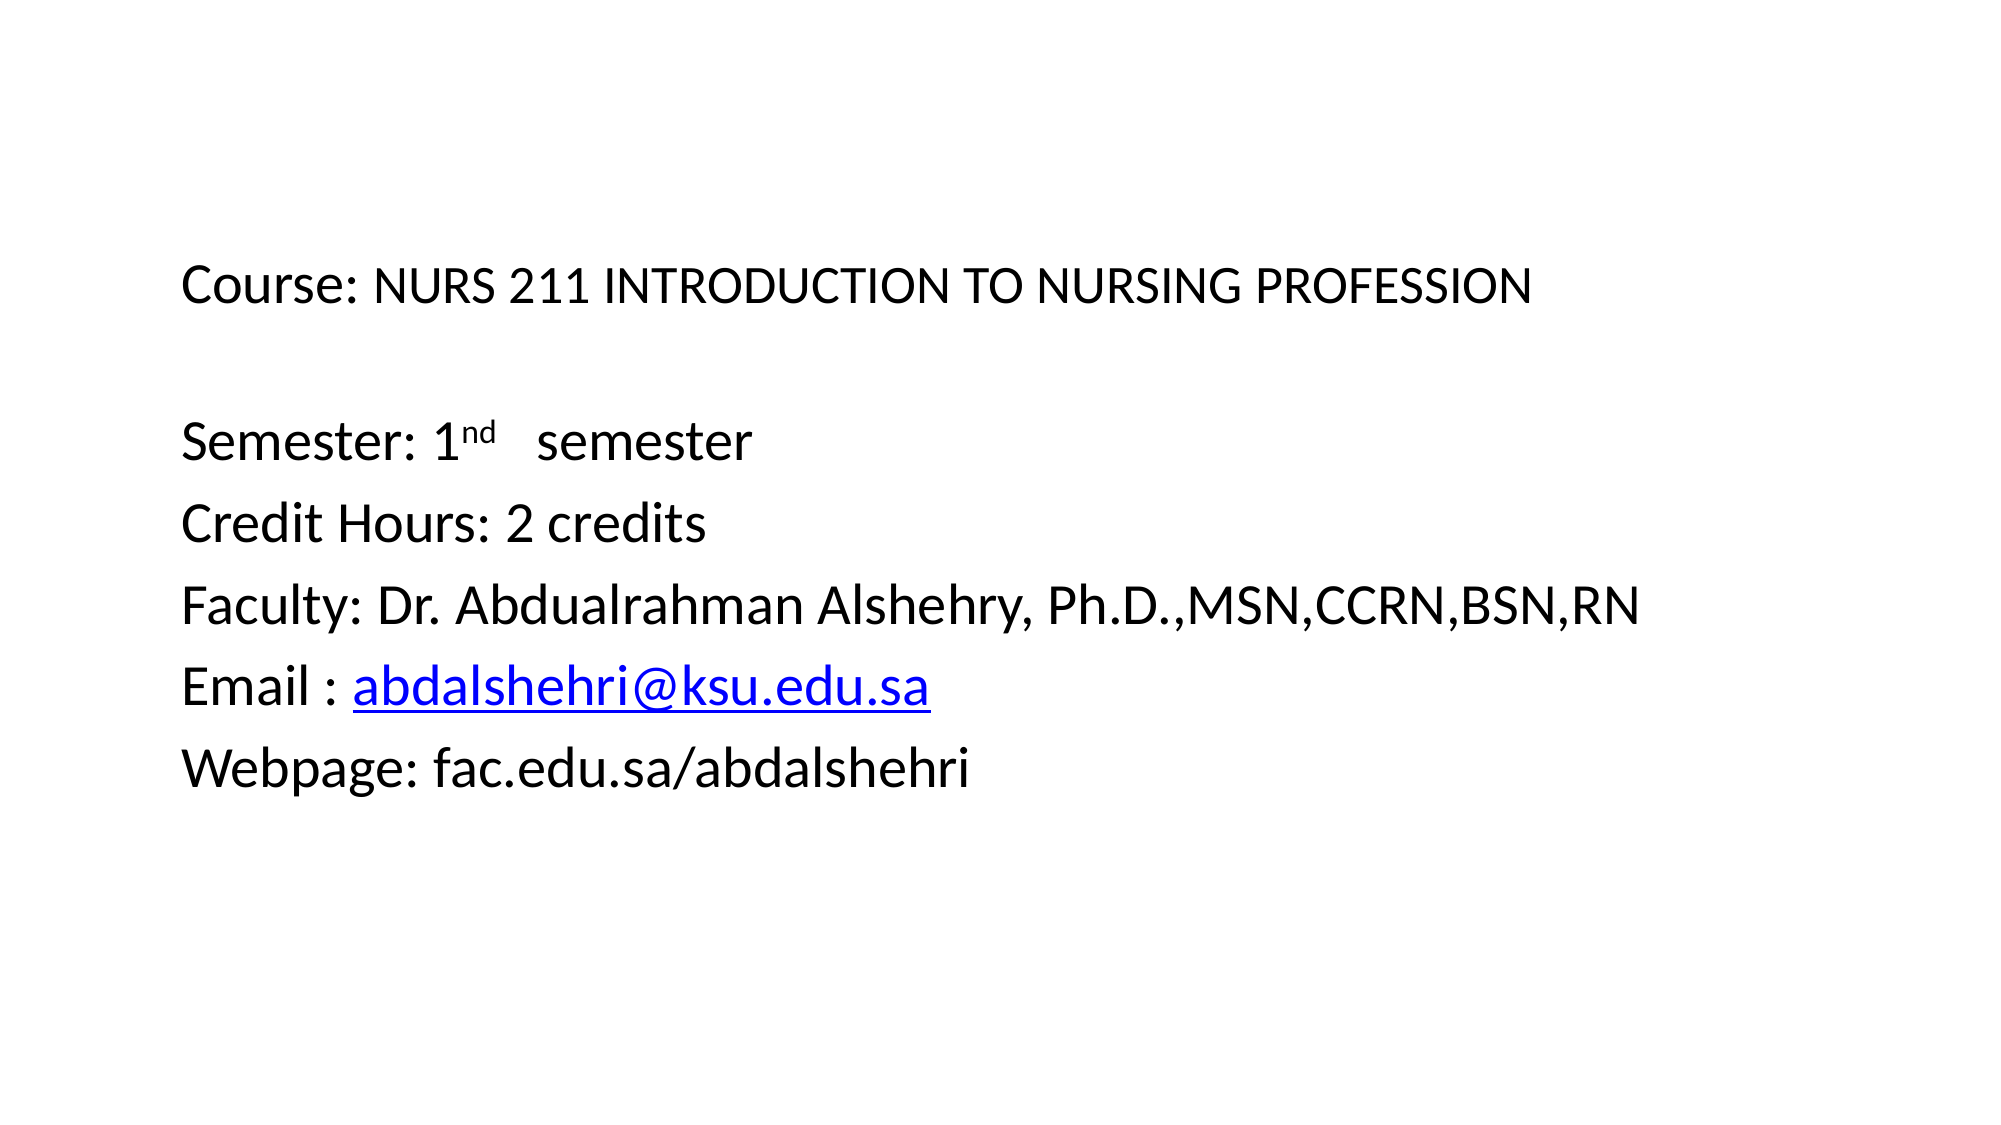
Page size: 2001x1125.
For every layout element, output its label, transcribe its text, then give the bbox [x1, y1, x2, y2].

list Course: NURS 211 INTRODUCTION TO NURSING PROFESSION Semester: 1nd semester Credit Hours: 2 credits Faculty: Dr. Abdualrahman Alshehry, Ph.D.,MSN,CCRN,BSN,RN Email : abdalshehri@ksu.edu.sa Webpage: fac.edu.sa/abdalshehri [166, 237, 1725, 1005]
